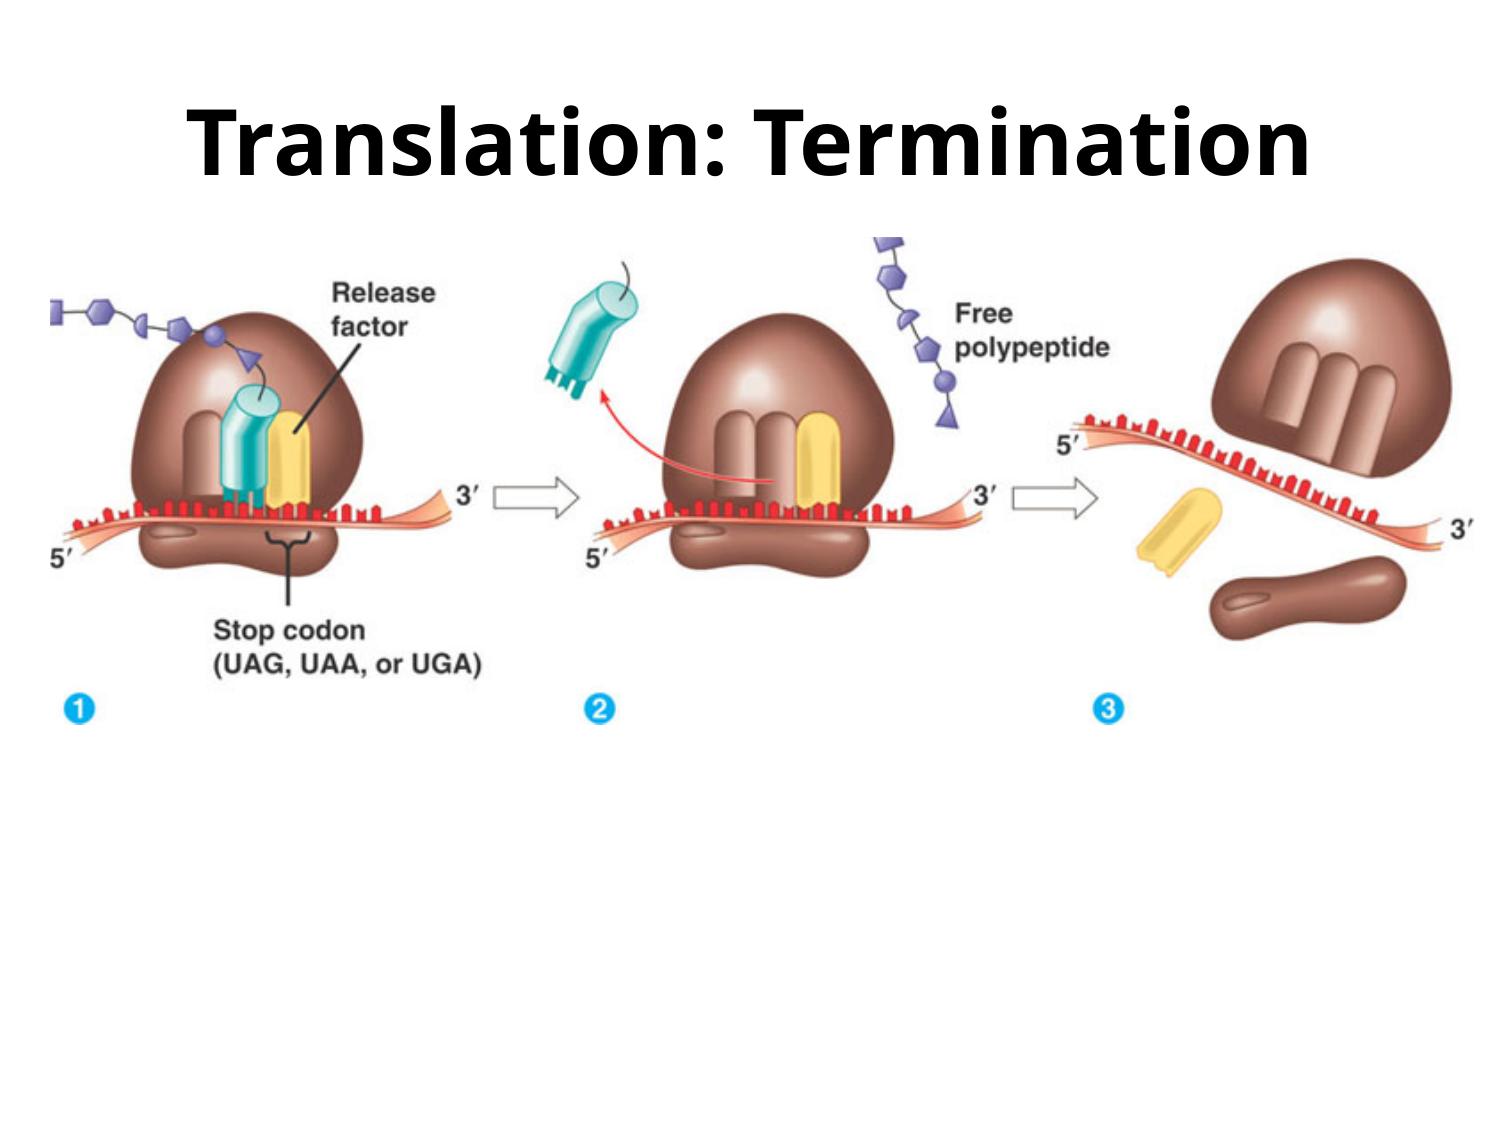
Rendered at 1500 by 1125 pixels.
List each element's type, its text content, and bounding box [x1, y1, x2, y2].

title Translation: Termination [74, 44, 1426, 233]
picture [49, 237, 1474, 726]
